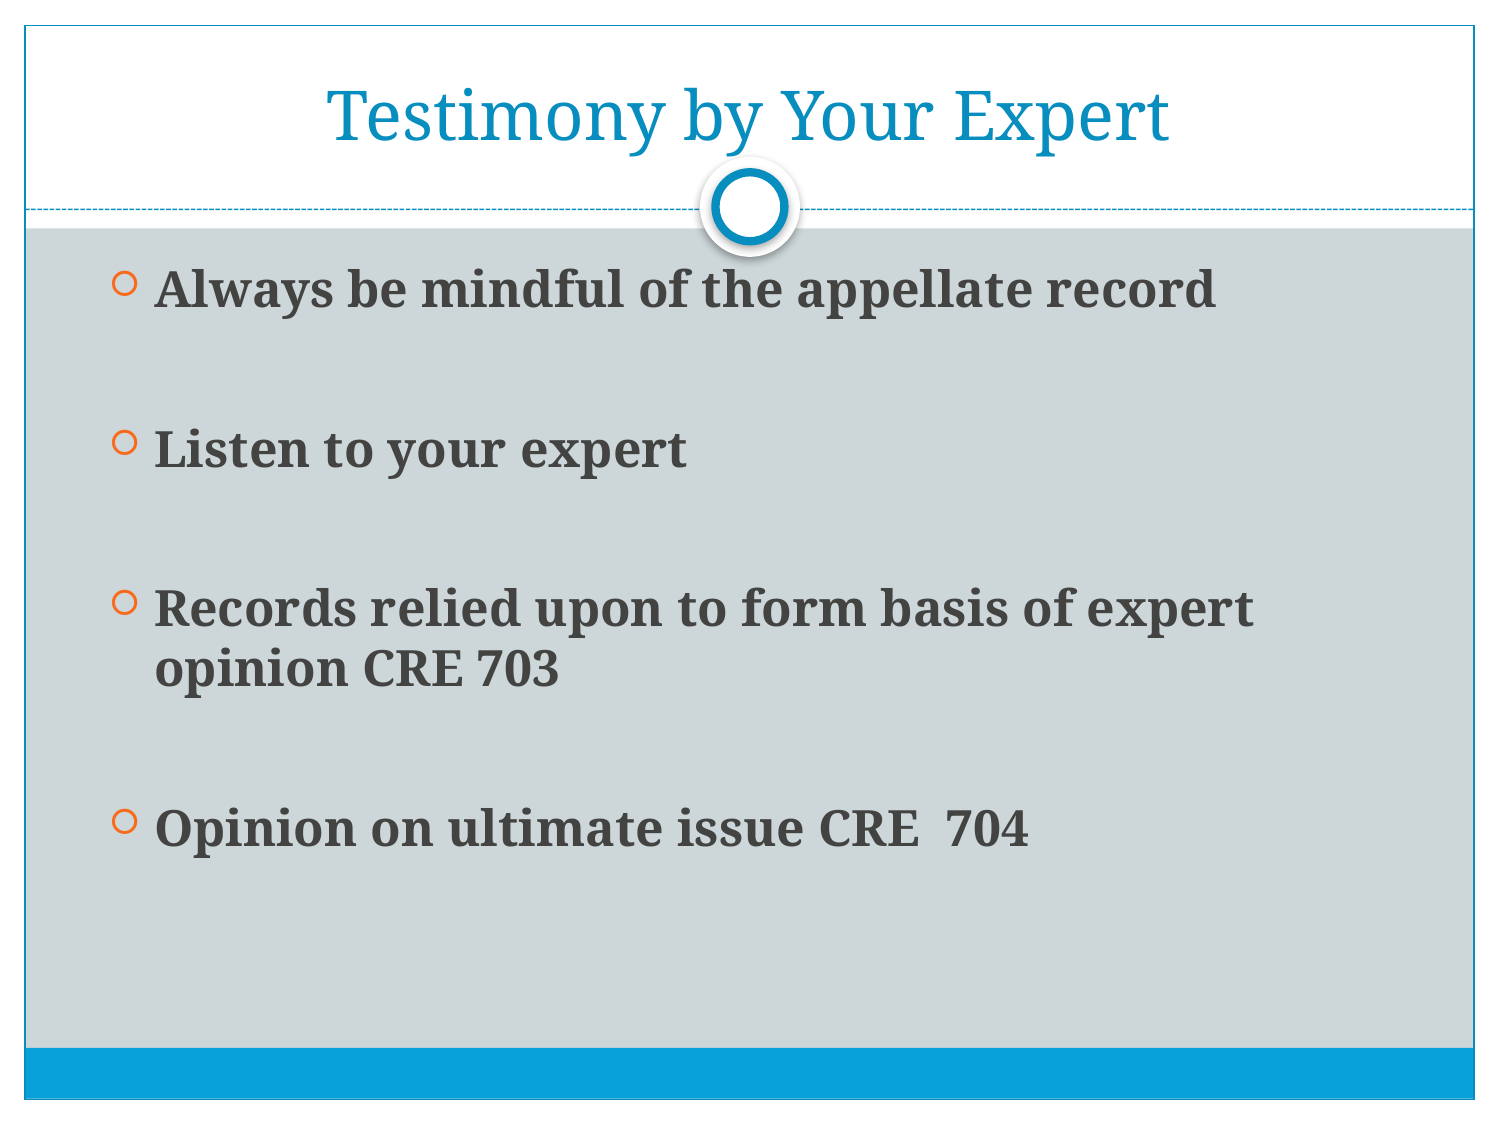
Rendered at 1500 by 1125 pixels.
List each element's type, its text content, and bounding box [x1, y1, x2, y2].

title Testimony by Your Expert [49, 37, 1450, 162]
list Always be mindful of the appellate record Listen to your expert Records relied upon to form basis of expert opinion CRE 703 Opinion on ultimate issue CRE 704 [49, 250, 1445, 1001]
